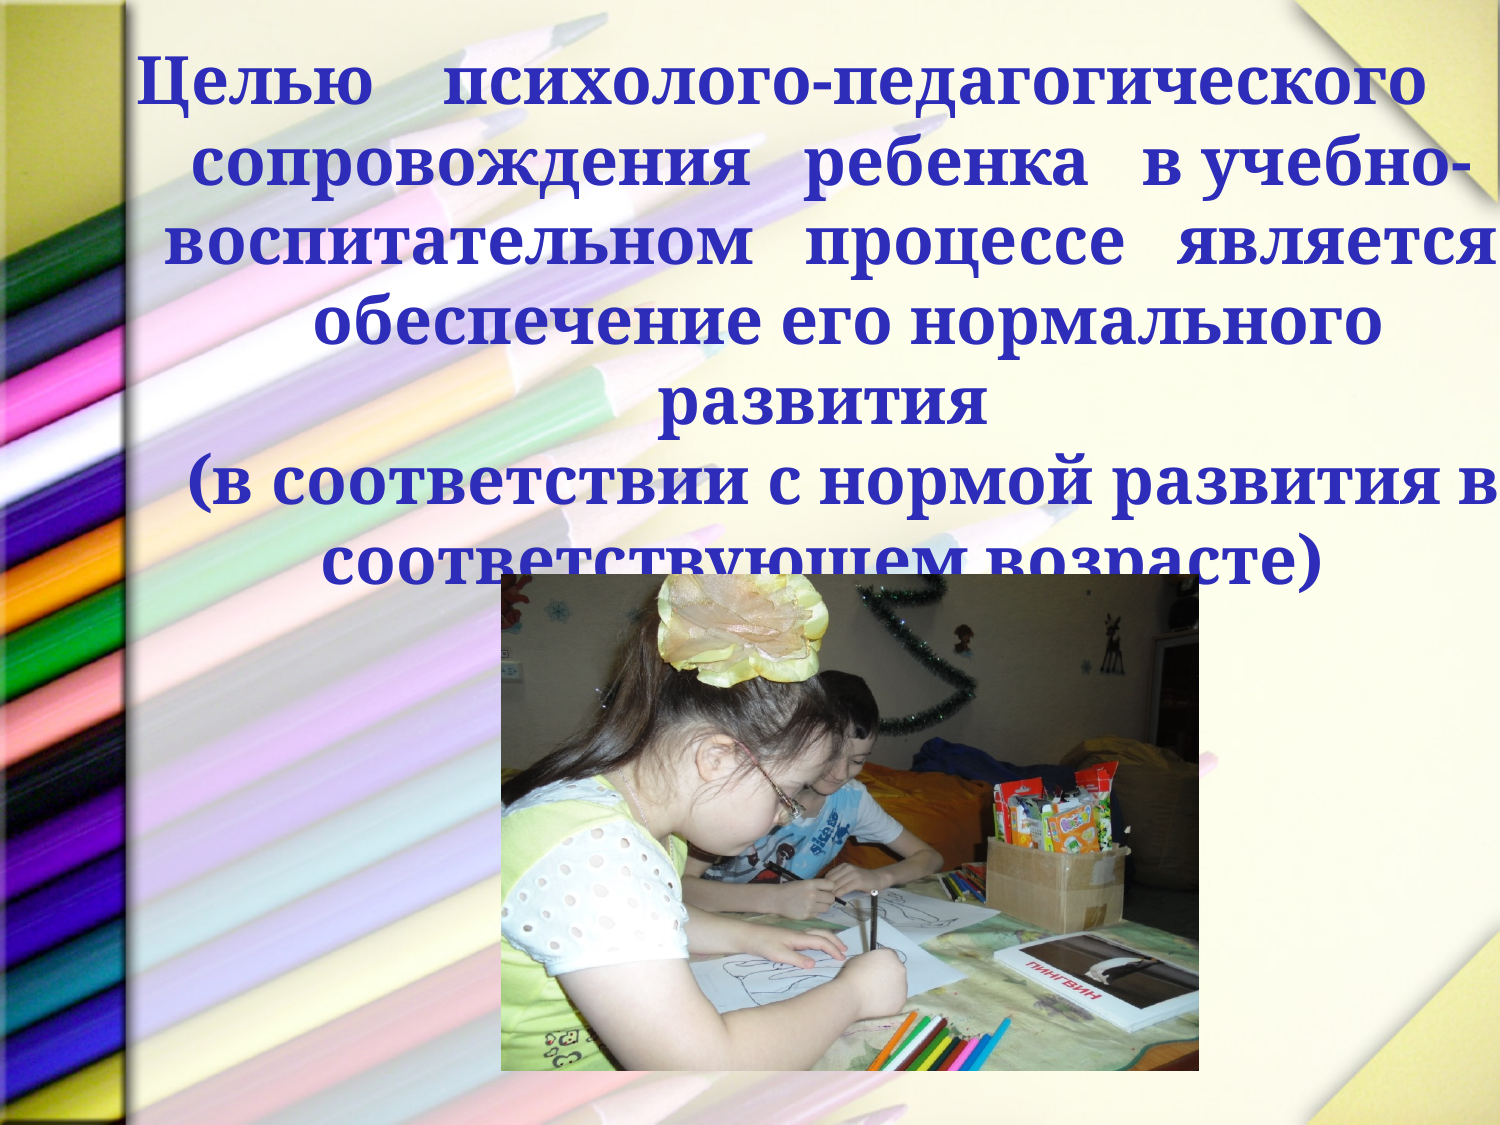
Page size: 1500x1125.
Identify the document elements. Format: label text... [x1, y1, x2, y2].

text_box Целью психолого-педагогического сопровождения ребенка в учебно-воспитательном процессе является обеспечение его нормального развития (в соответствии с нормой развития в соответствующем возрасте) [100, 30, 1500, 606]
picture [0, 0, 1500, 1125]
